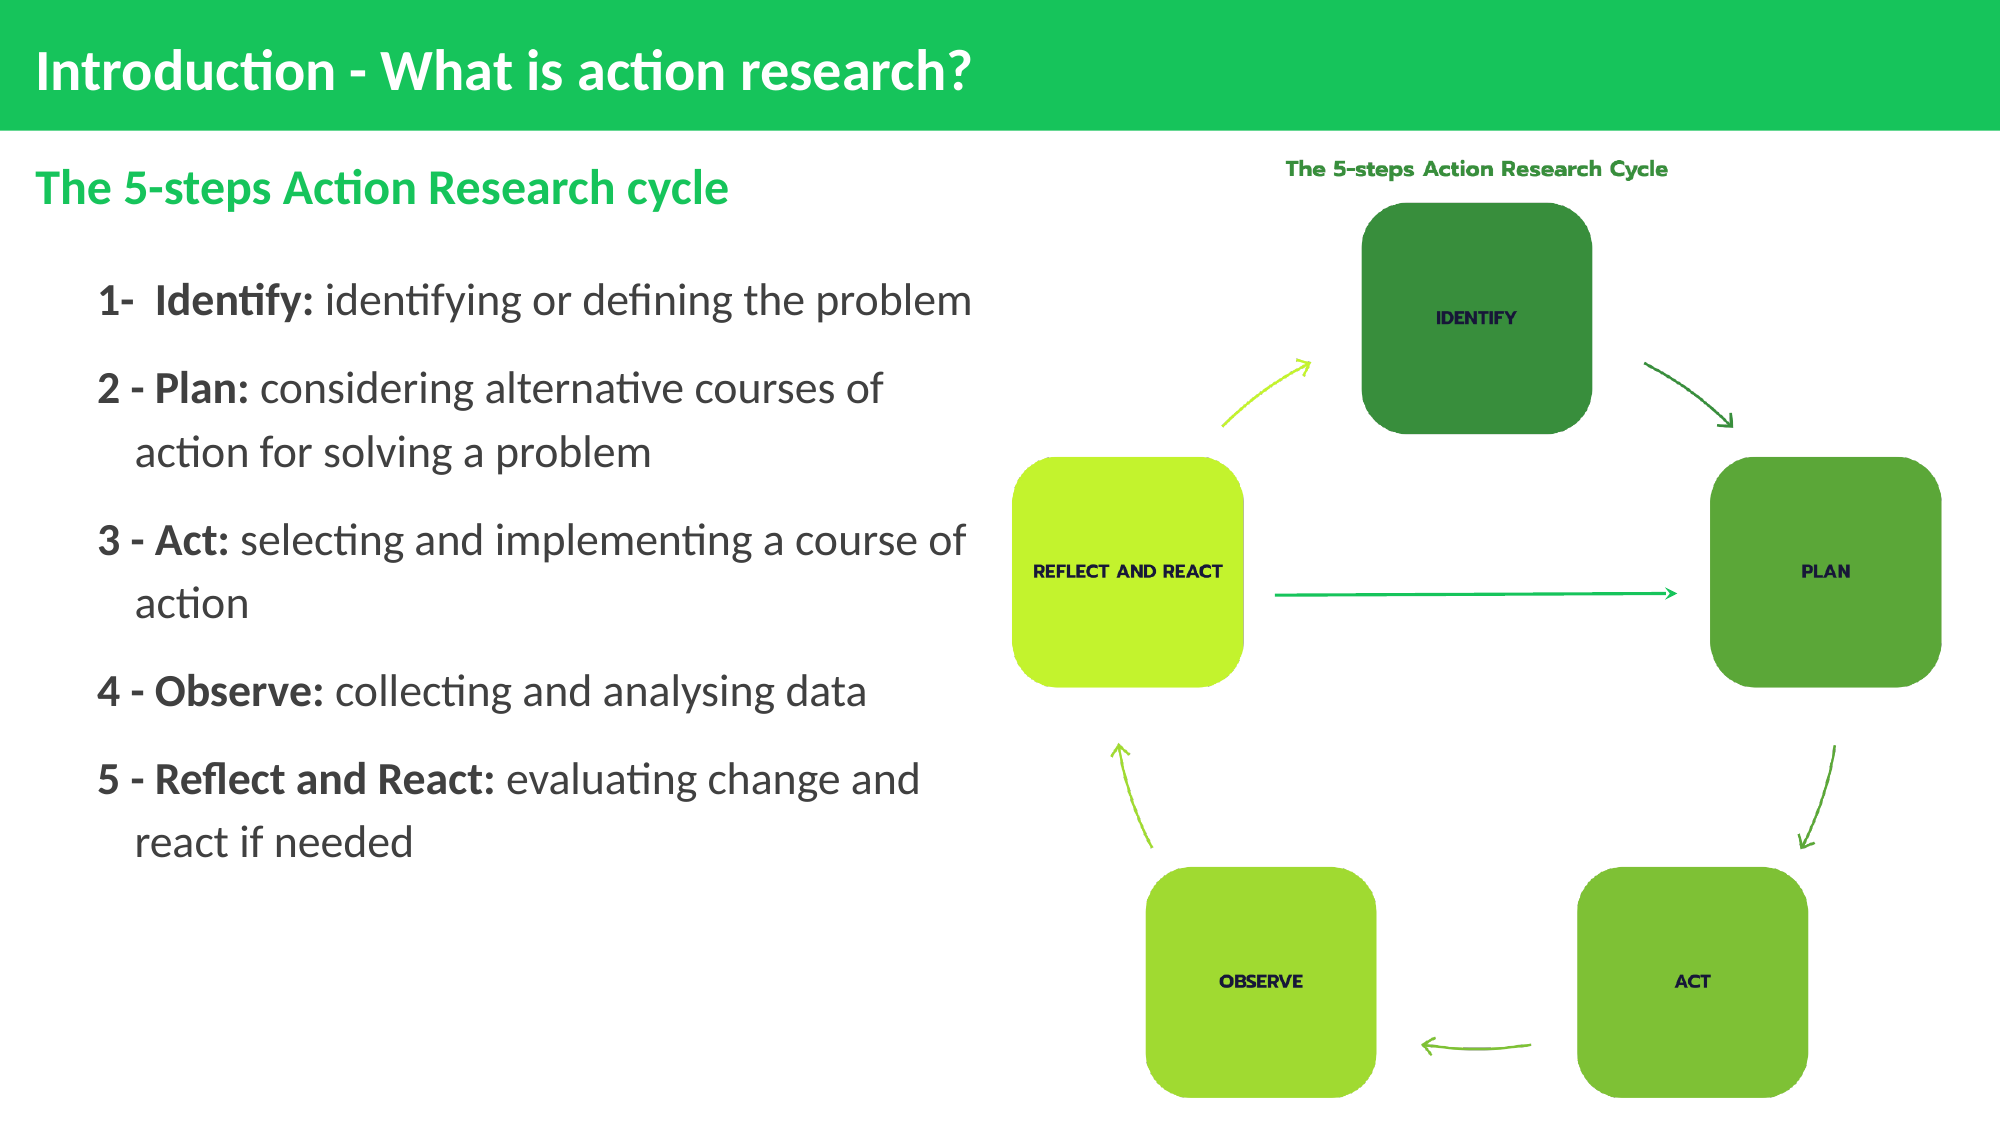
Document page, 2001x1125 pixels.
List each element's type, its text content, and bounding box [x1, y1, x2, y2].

title Introduction - What is action research? [20, 12, 907, 131]
list The 5-steps Action Research cycle [20, 143, 903, 234]
picture [908, 12, 2001, 1125]
text_box 1- Identify: identifying or defining the problem 2 - Plan: considering alternative courses of action for solving a problem 3 - Act: selecting and implementing a course of action 4 - Observe: collecting and analysing data 5 - Reflect and React: evaluating change and react if needed [44, 246, 903, 942]
